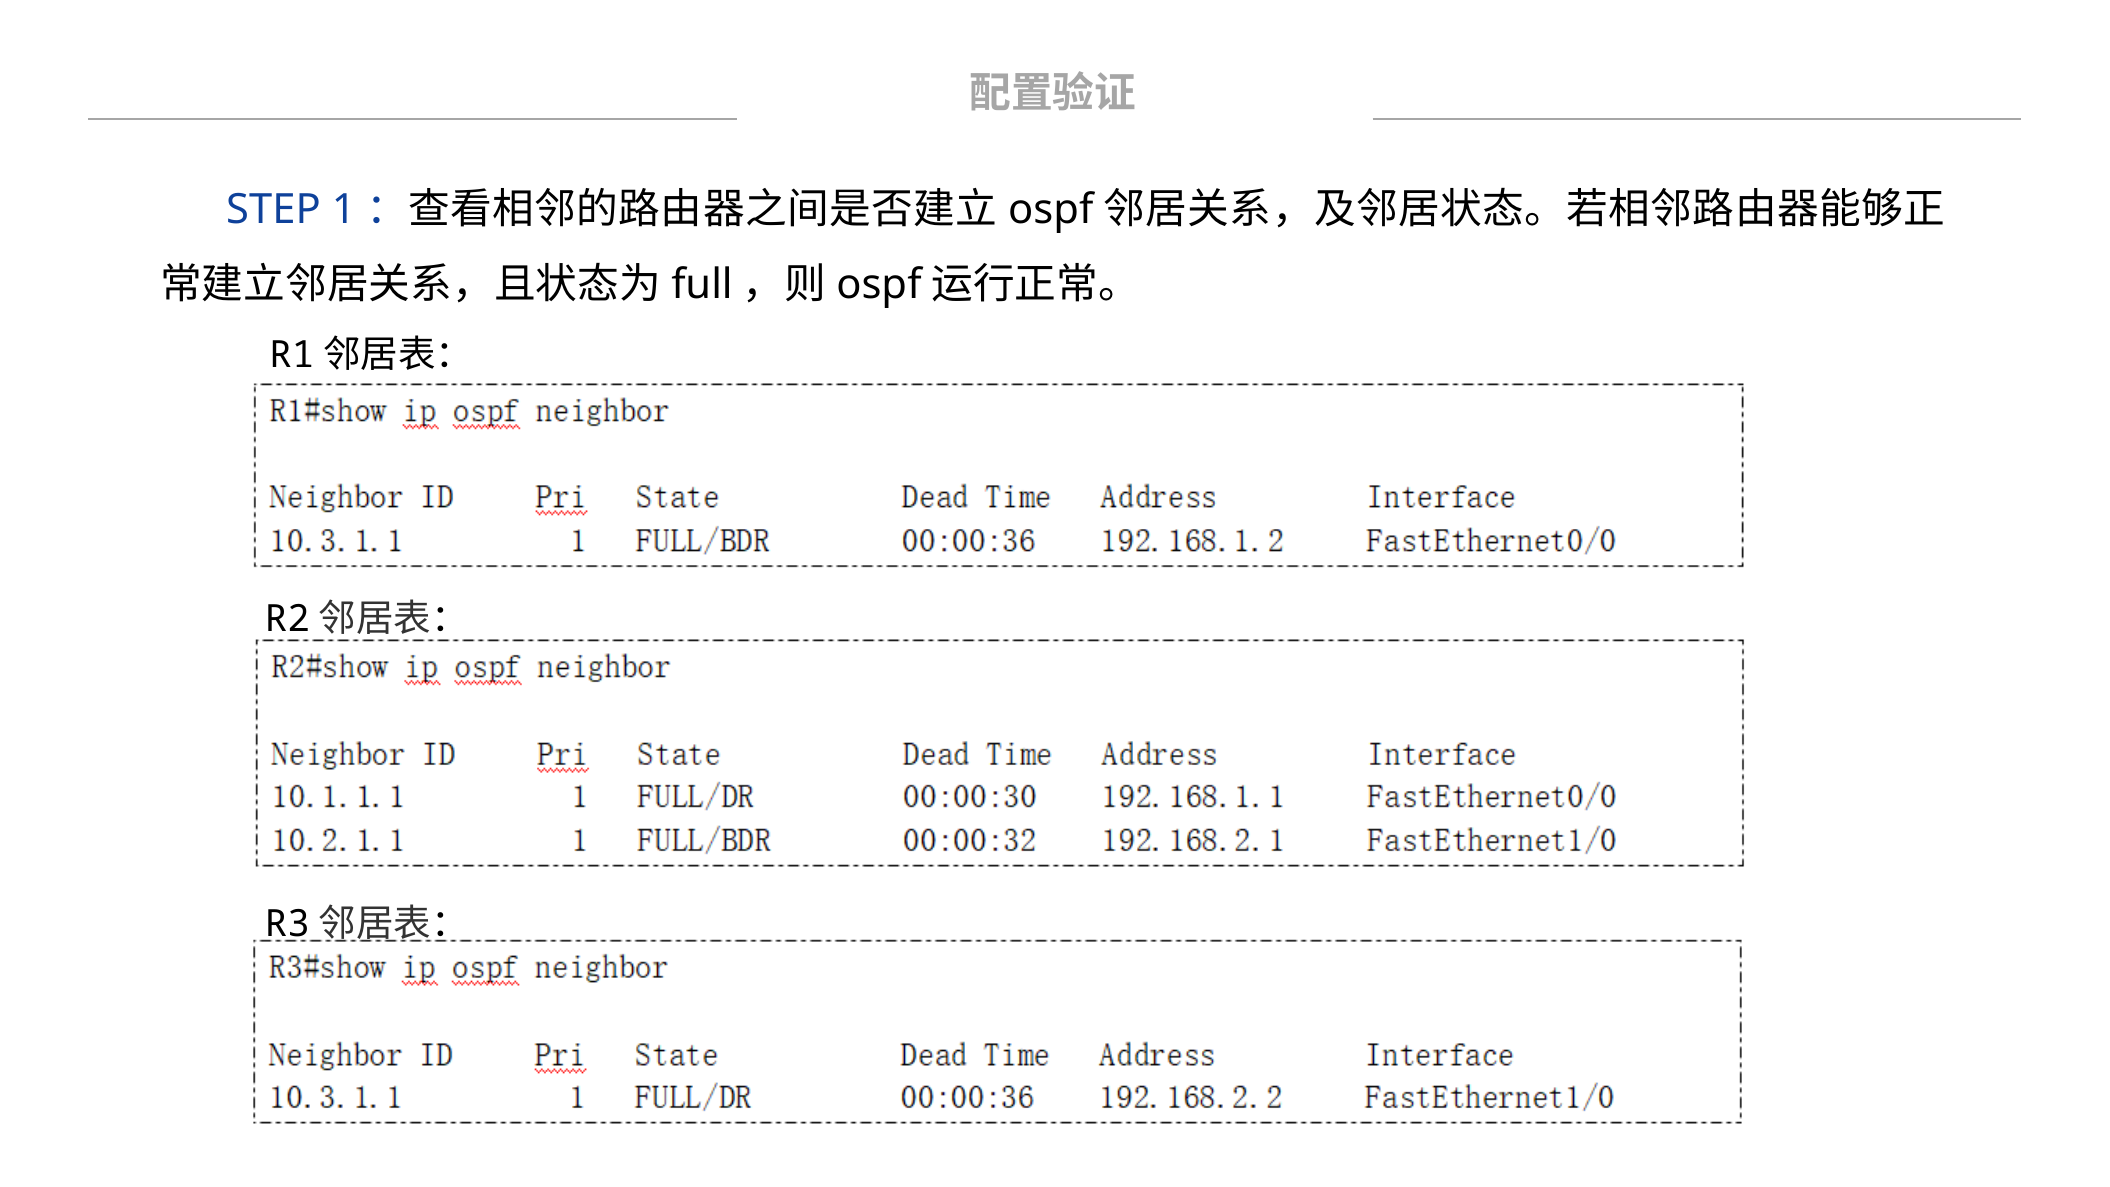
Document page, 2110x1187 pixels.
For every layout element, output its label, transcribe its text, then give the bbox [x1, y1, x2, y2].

picture [245, 376, 1750, 575]
picture [250, 632, 1755, 874]
picture [249, 934, 1745, 1131]
text_box STEP 1：查看相邻的路由器之间是否建立ospf邻居关系，及邻居状态。若相邻路由器能够正常建立邻居关系，且状态为full，则ospf运行正常。 [145, 149, 1961, 315]
text_box 配置验证 [728, 65, 1377, 116]
text_box R2邻居表： [206, 563, 1262, 646]
text_box R3邻居表： [206, 869, 1262, 952]
text_box R1邻居表： [167, 299, 1223, 382]
